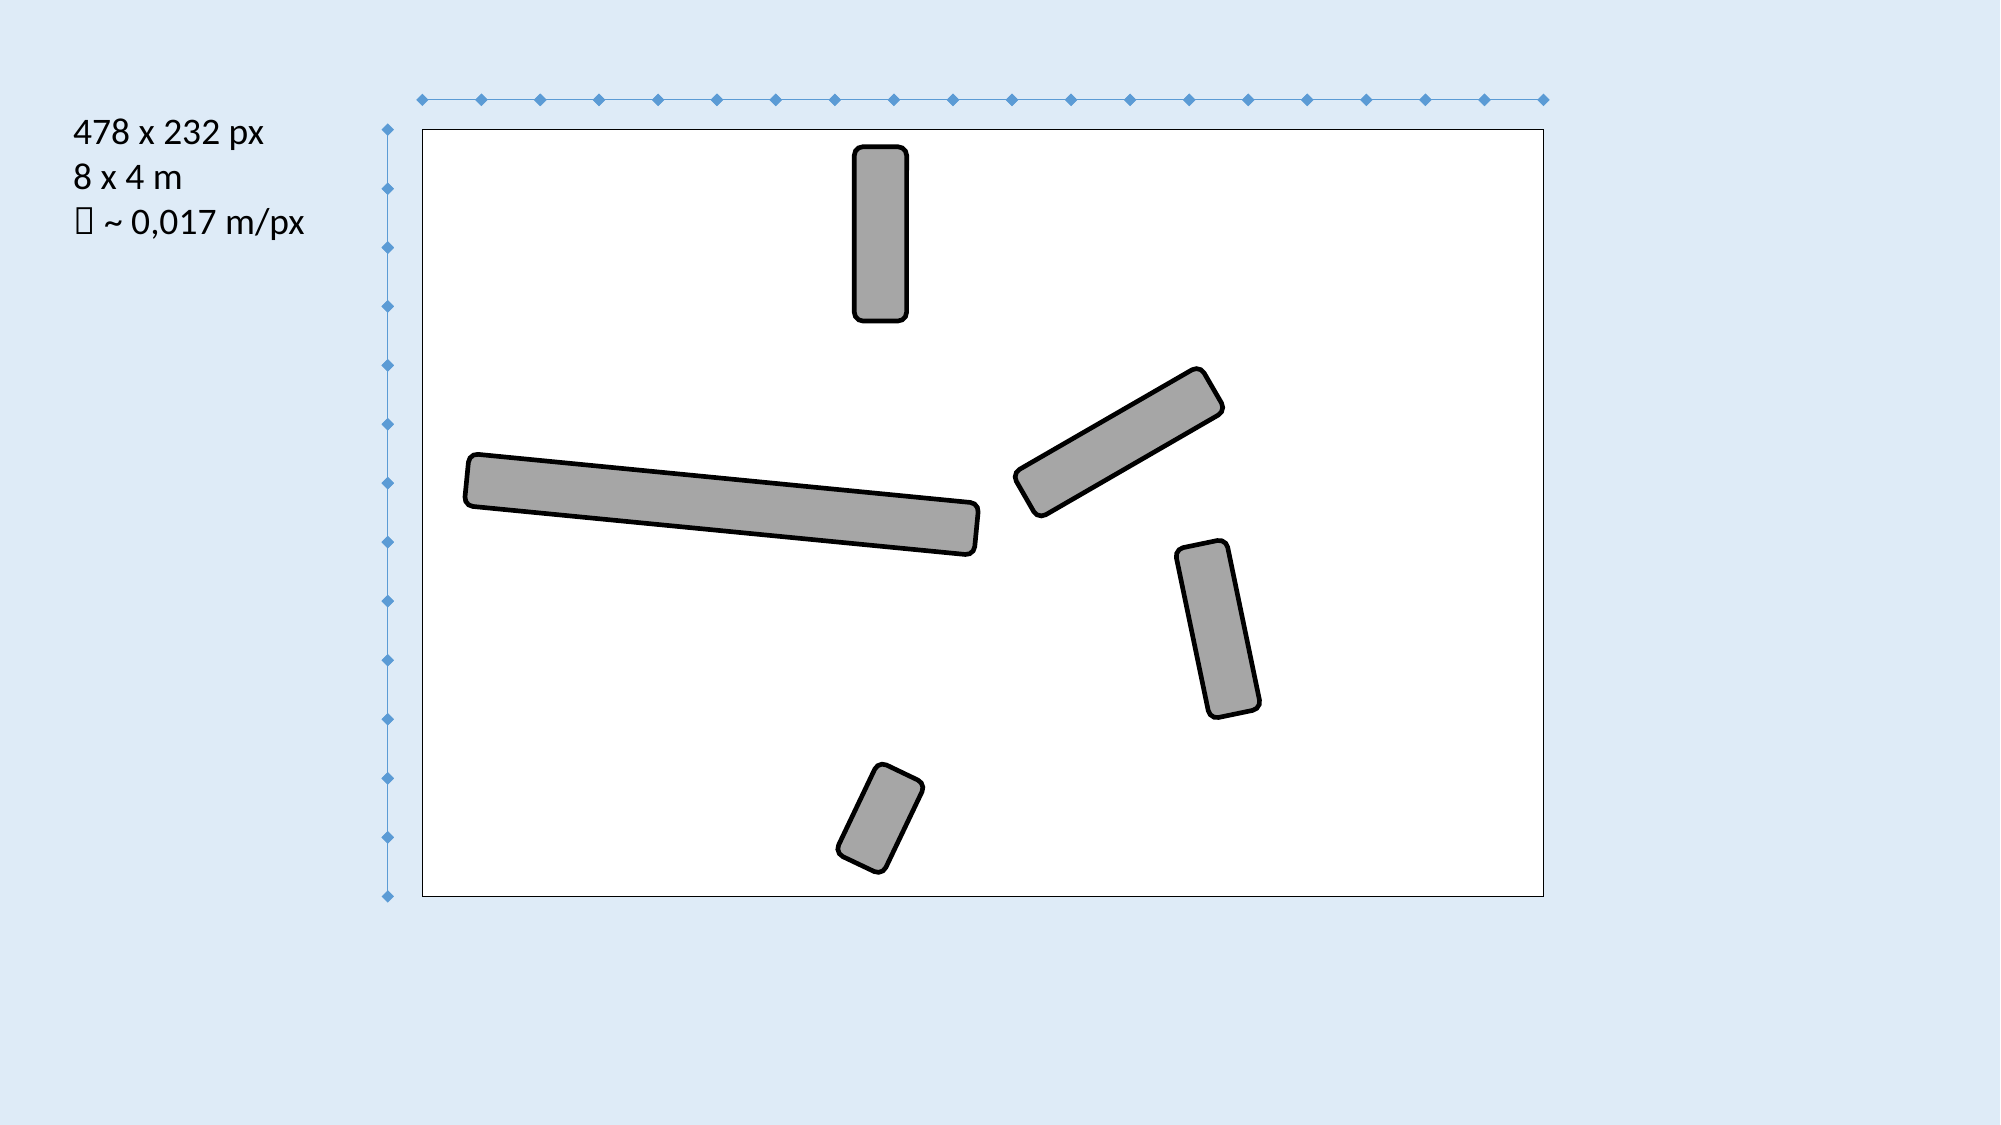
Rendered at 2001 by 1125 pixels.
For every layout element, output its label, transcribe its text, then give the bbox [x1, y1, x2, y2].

text_box [836, 763, 924, 874]
text_box [1175, 539, 1261, 719]
text_box [1014, 367, 1224, 517]
text_box 478 x 232 px 8 x 4 m  ~ 0,017 m/px [58, 99, 320, 250]
text_box [853, 145, 908, 323]
text_box [463, 453, 980, 556]
text_box [421, 129, 1544, 897]
